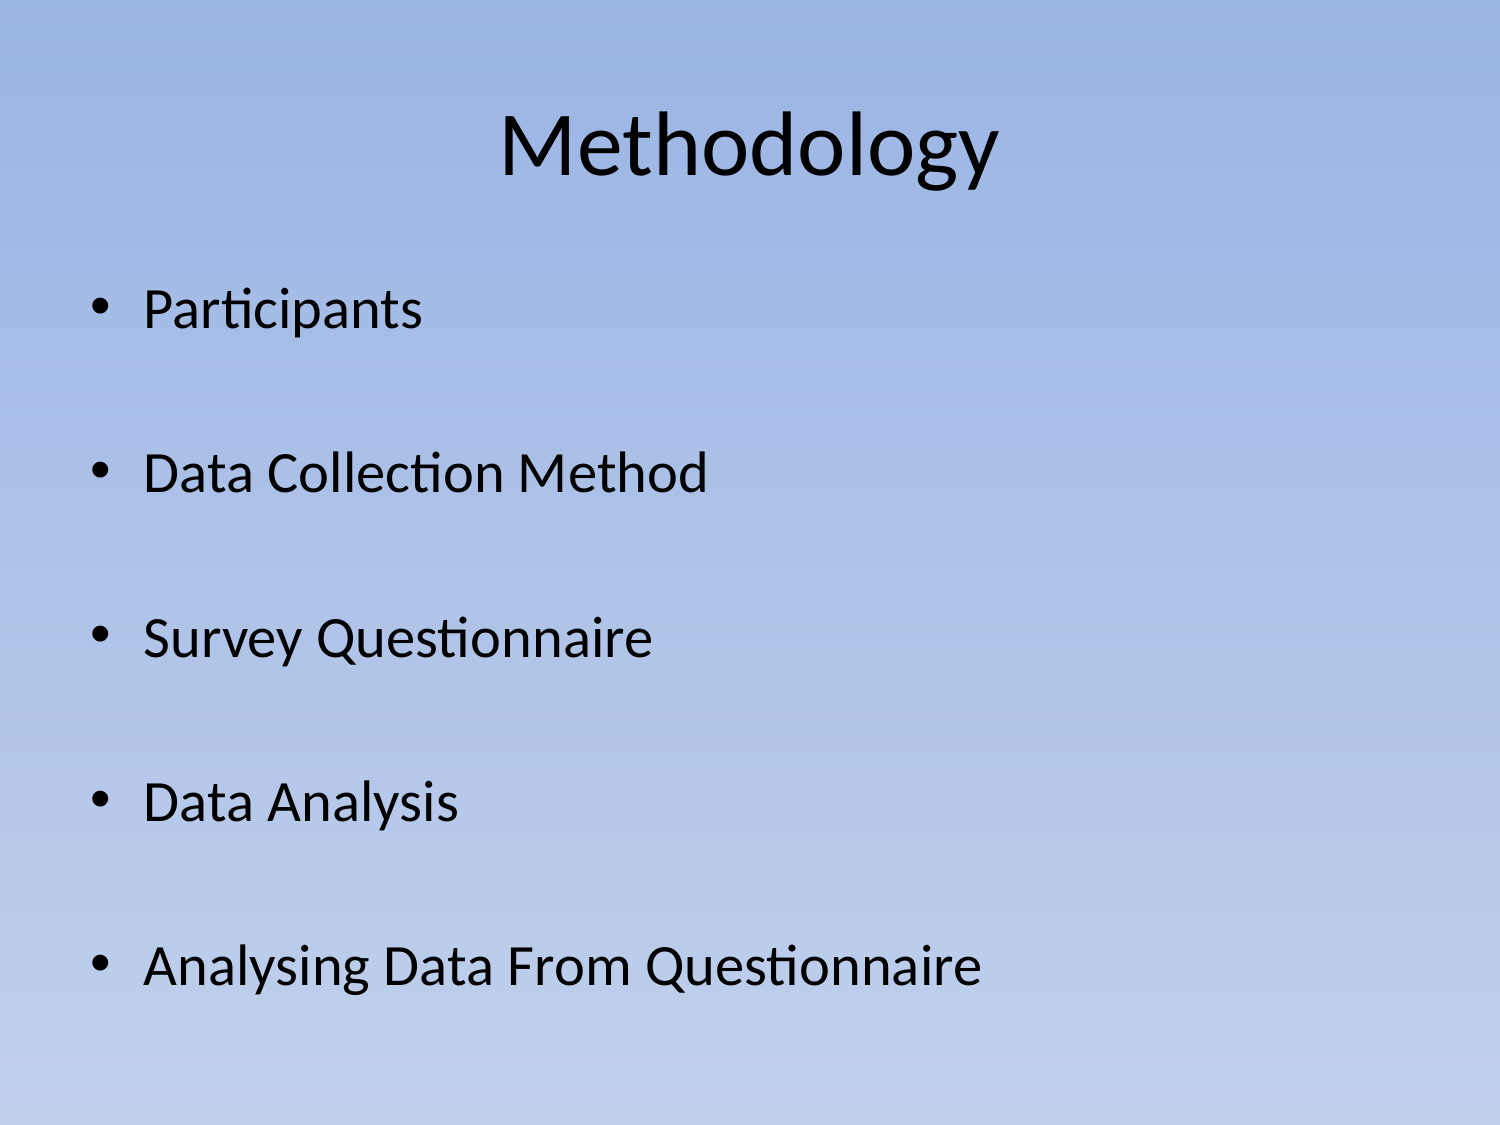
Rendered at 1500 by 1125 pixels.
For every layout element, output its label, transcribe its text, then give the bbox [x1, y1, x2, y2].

title Methodology [75, 45, 1425, 233]
list Participants Data Collection Method Survey Questionnaire Data Analysis Analysing Data From Questionnaire [75, 262, 1425, 1005]
